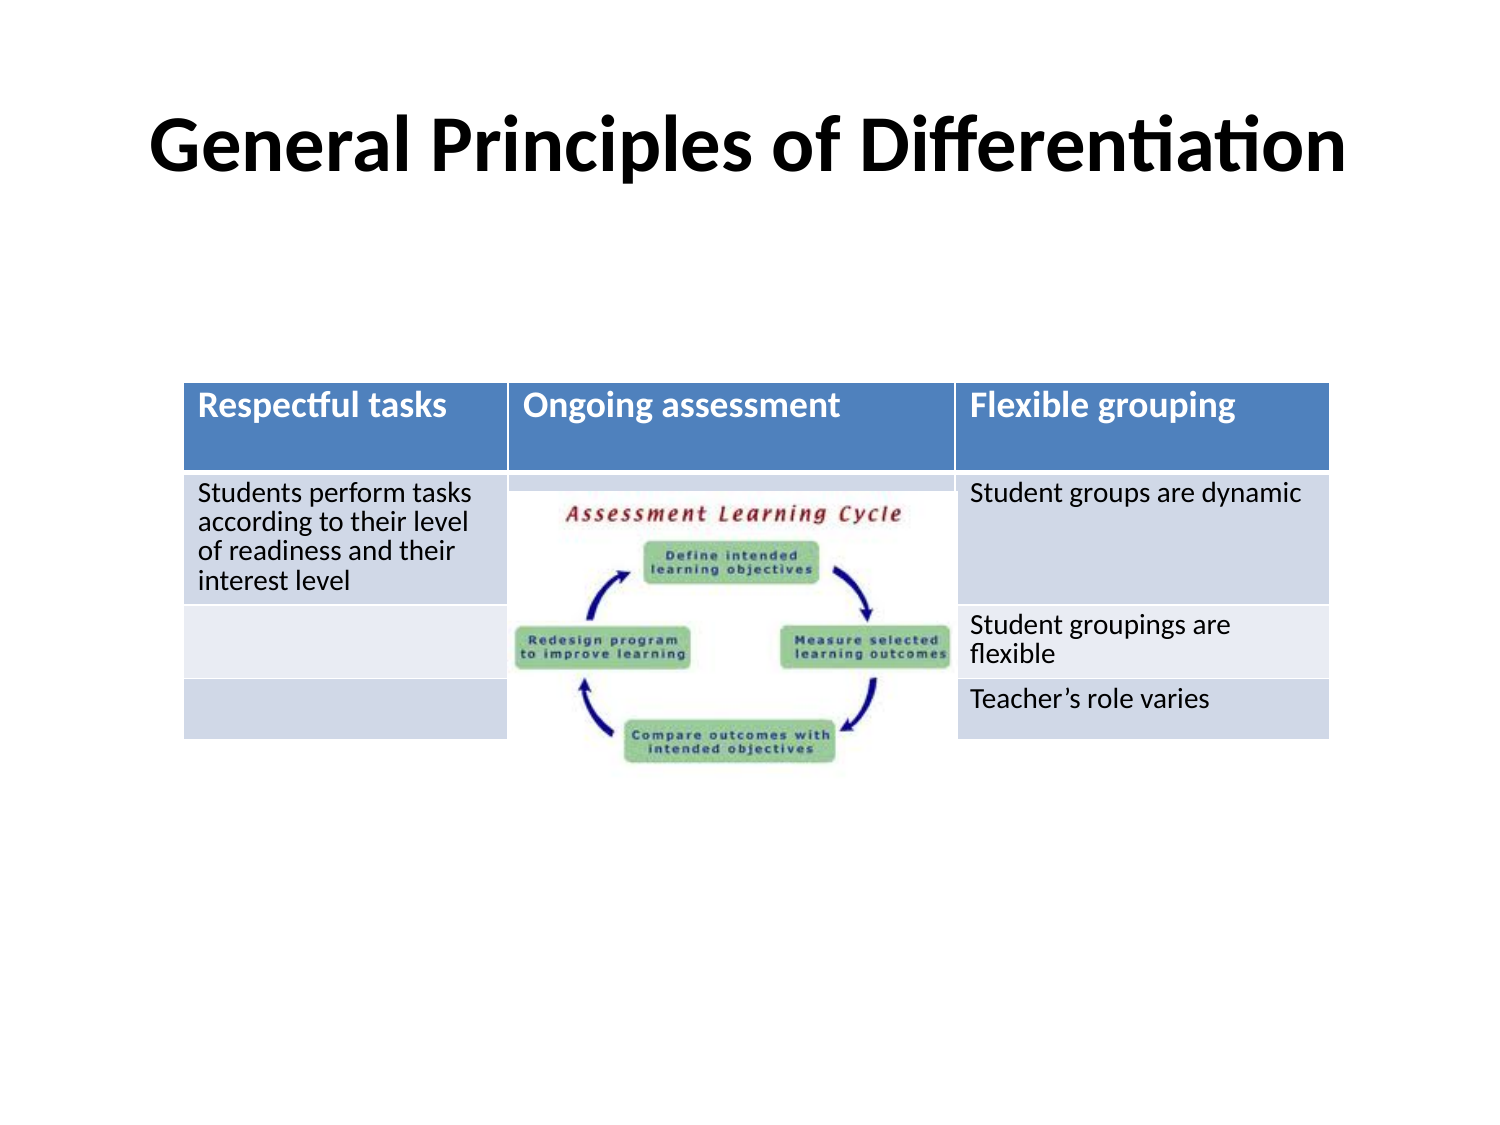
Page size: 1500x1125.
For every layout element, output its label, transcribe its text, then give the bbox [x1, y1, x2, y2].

title General Principles of Differentiation [75, 45, 1425, 233]
table_cell Students perform tasks according to their level of readiness and their interest level [184, 475, 507, 604]
table_cell [184, 606, 502, 678]
table_cell Student groups are dynamic [956, 475, 1329, 604]
table_cell Student groupings are flexible [962, 606, 1329, 678]
table_cell Teacher’s role varies [962, 679, 1329, 739]
table_cell [509, 475, 954, 490]
list [41, 201, 1392, 944]
table_cell [184, 679, 502, 739]
picture [507, 491, 958, 788]
table_header Ongoing assessment [509, 383, 954, 470]
table_header Respectful tasks [184, 383, 507, 470]
table_header Flexible grouping [956, 383, 1329, 470]
